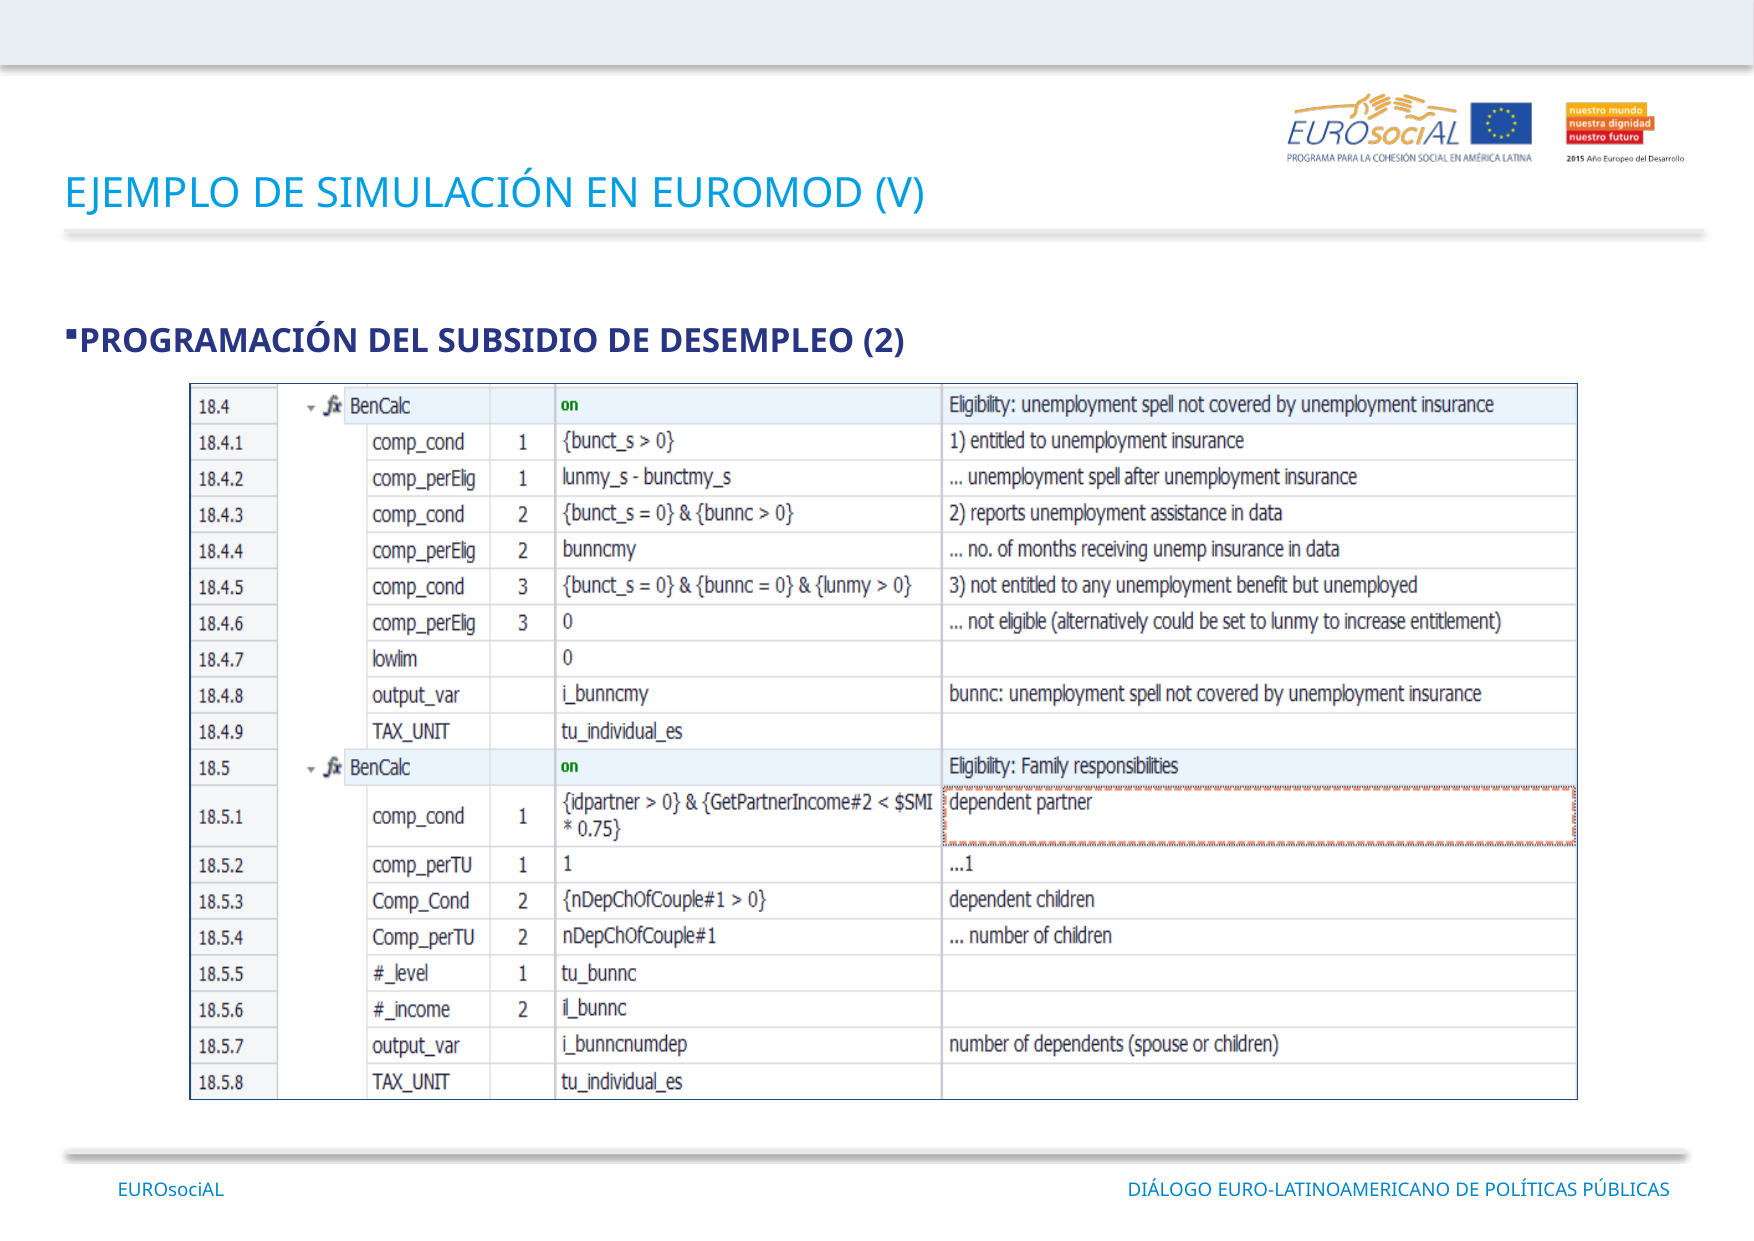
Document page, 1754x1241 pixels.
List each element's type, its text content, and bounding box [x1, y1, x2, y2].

text_box PROGRAMACIÓN DEL SUBSIDIO DE DESEMPLEO (2) [64, 265, 1692, 1140]
text_box EJEMPLO DE SIMULACIÓN EN EUROMOD (V) [49, 158, 1692, 233]
picture [190, 383, 1578, 1100]
picture [1278, 88, 1692, 158]
